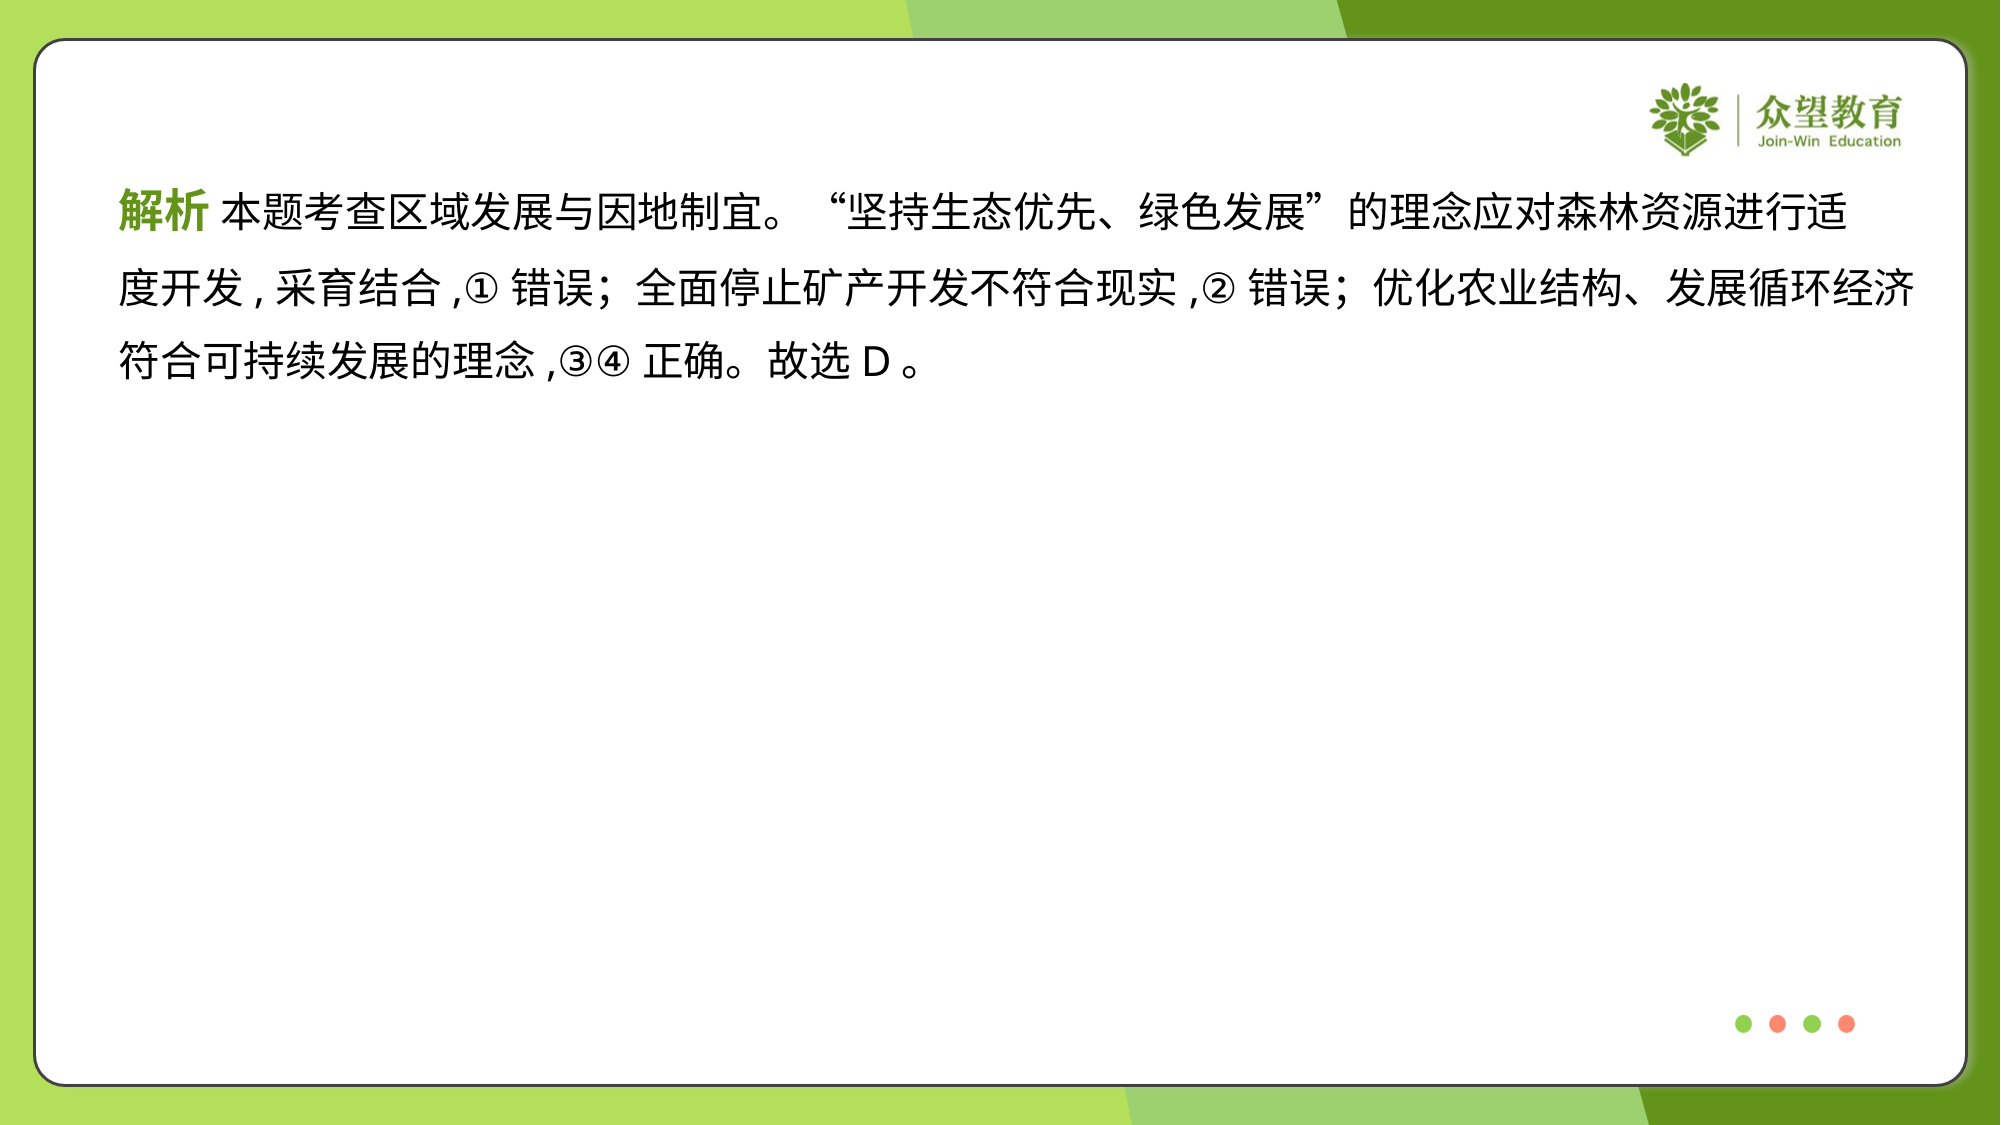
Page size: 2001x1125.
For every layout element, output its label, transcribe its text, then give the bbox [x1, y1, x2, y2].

picture [0, 0, 2000, 1125]
text_box 解析 本题考查区域发展与因地制宜。“坚持生态优先、绿色发展”的理念应对森林资源进行适 度开发,采育结合,①错误；全面停止矿产开发不符合现实,②错误；优化农业结构、发展循环经济 符合可持续发展的理念,③④正确。故选D。 [118, 159, 1883, 377]
